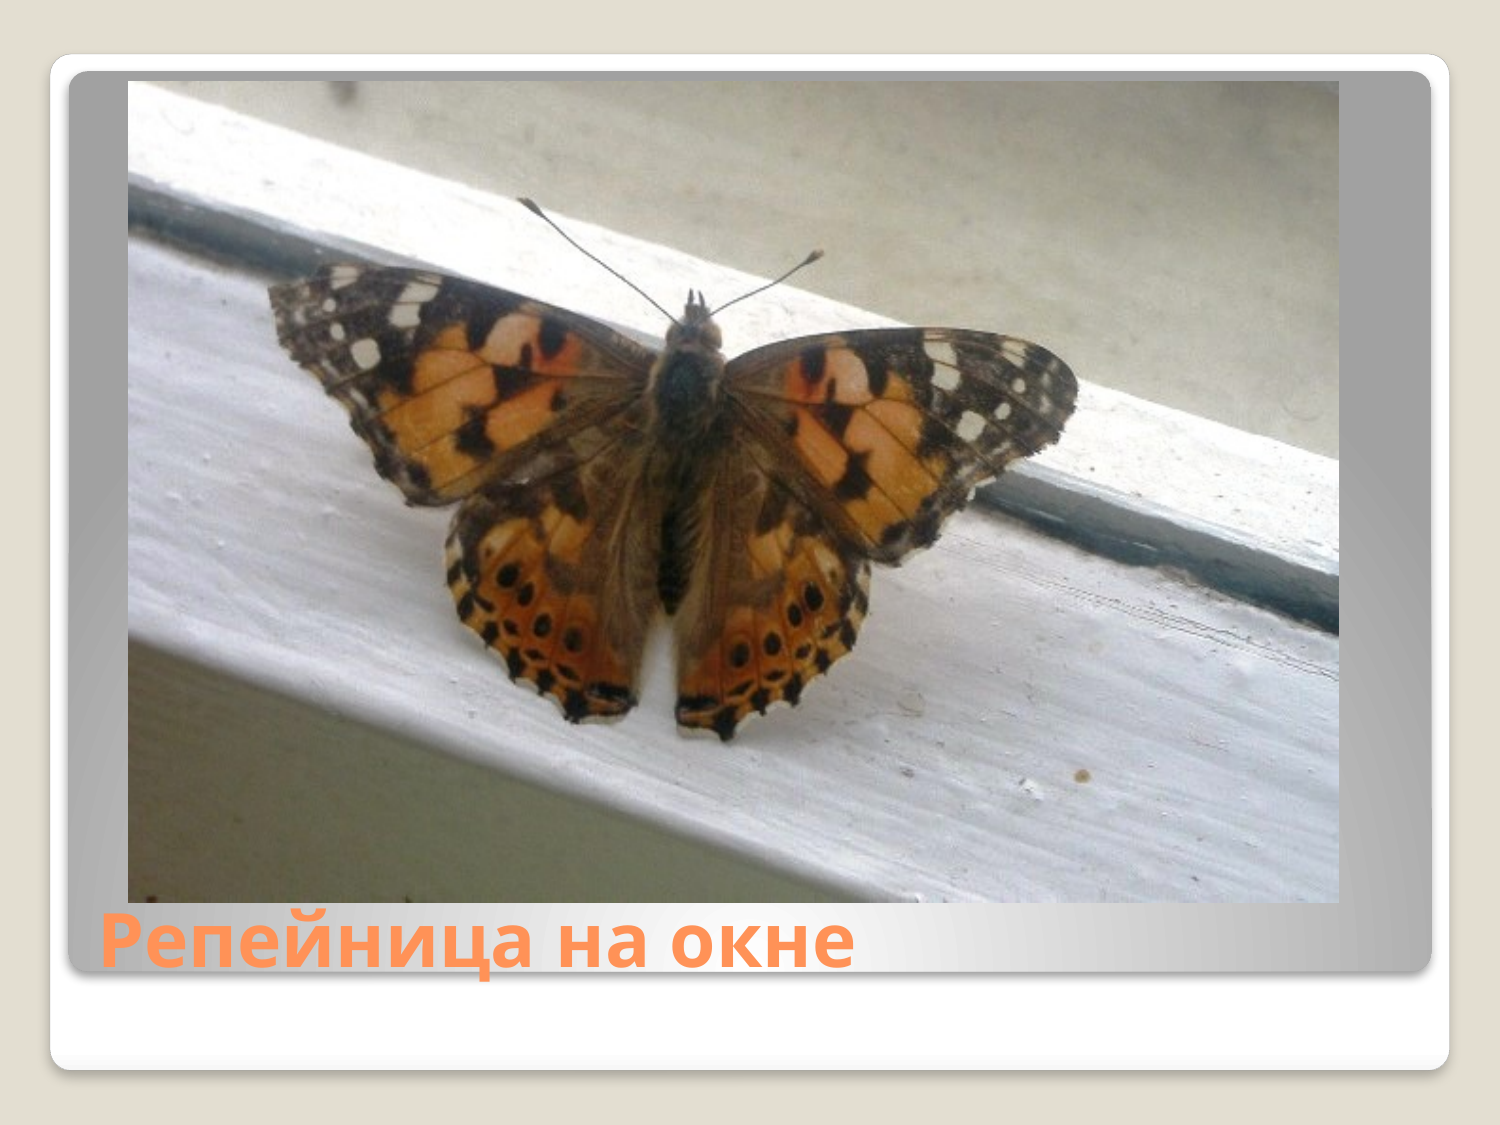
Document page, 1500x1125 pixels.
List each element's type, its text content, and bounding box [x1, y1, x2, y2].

title Репейница на окне [82, 817, 1425, 990]
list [128, 81, 1339, 903]
